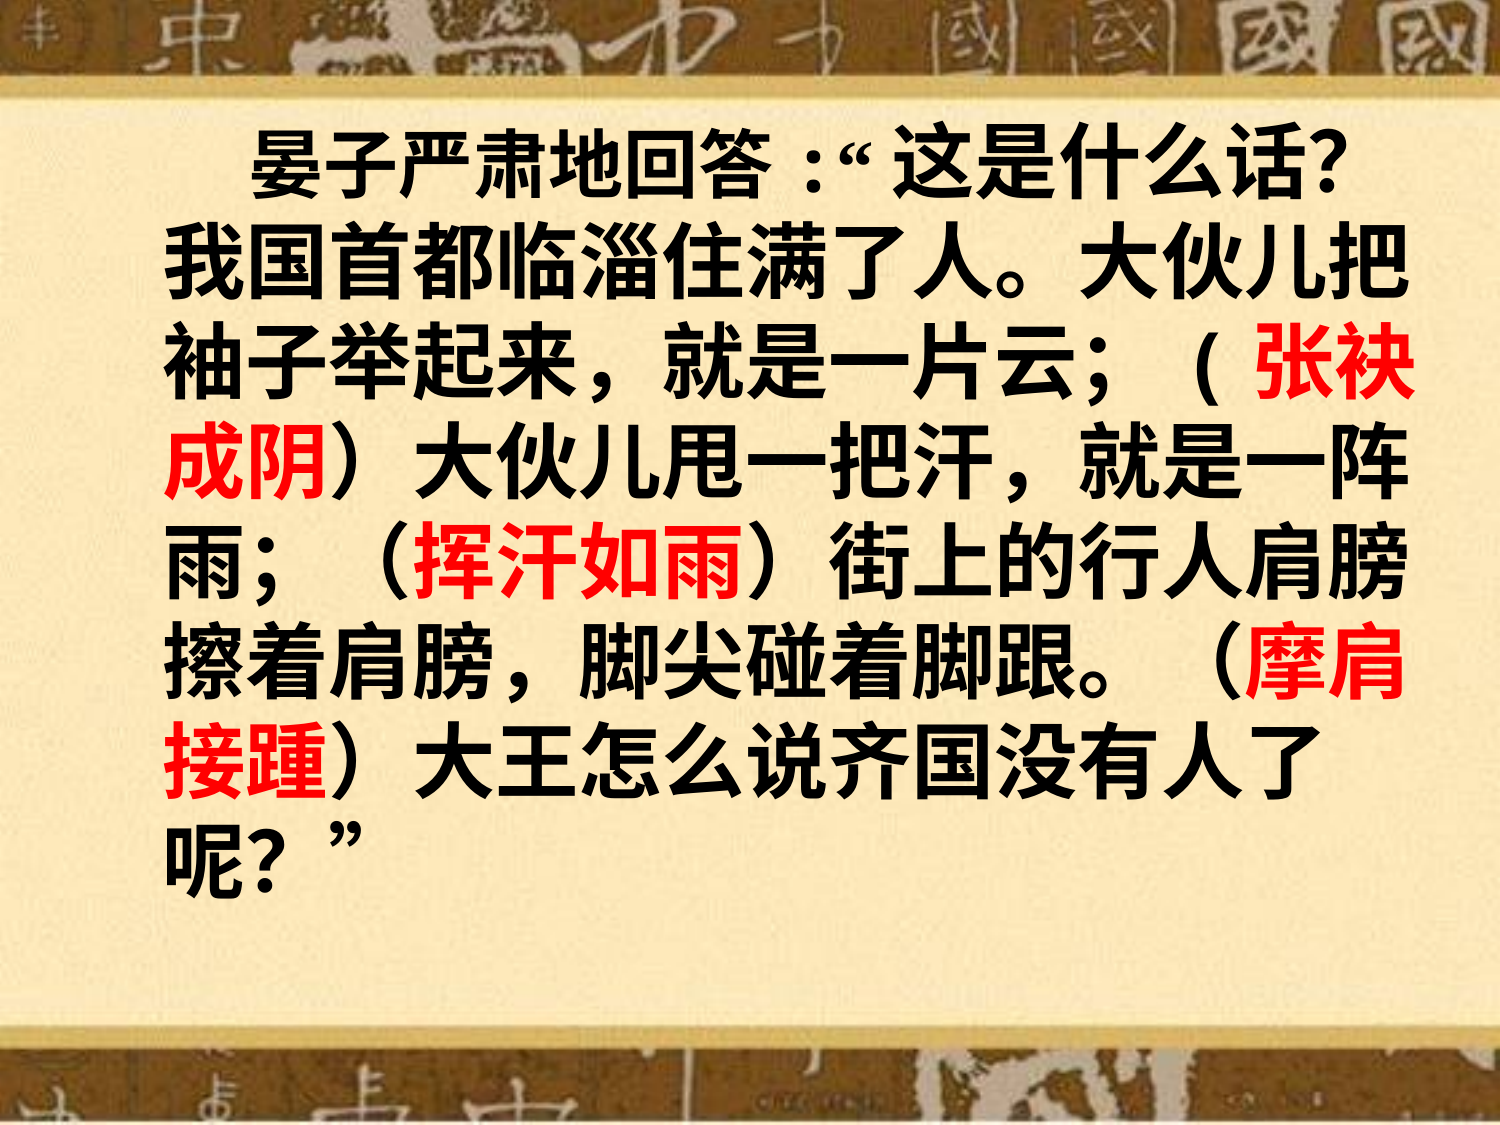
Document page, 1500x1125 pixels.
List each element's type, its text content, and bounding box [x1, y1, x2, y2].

picture [0, 0, 1500, 1125]
text_box 晏子严肃地回答:“这是什么话？我国首都临淄住满了人。大伙儿把袖子举起来，就是一片云；(张袂成阴）大伙儿甩一把汗，就是一阵雨；（挥汗如雨）街上的行人肩膀擦着肩膀，脚尖碰着脚跟。（摩肩接踵）大王怎么说齐国没有人了呢？” [147, 101, 1471, 917]
